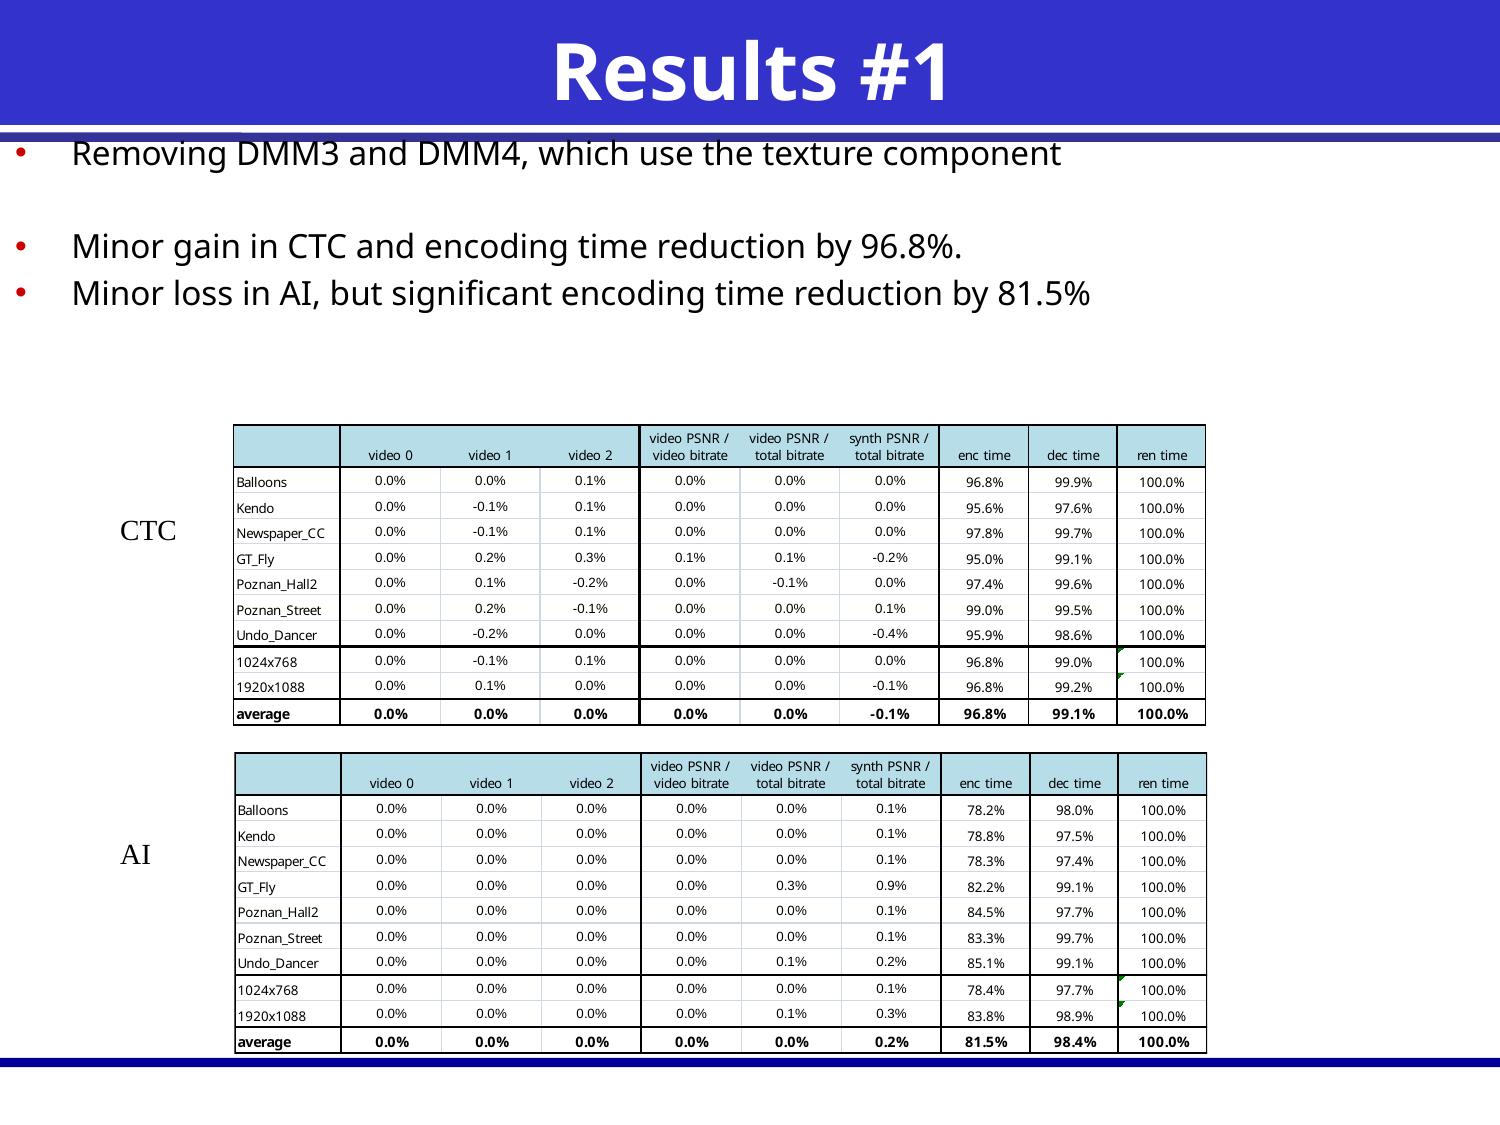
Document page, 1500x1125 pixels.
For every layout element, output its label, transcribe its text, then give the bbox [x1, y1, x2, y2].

text_box AI [105, 828, 211, 879]
text_box CTC [105, 503, 211, 554]
title Results #1 [46, 12, 1460, 125]
list Removing DMM3 and DMM4, which use the texture component Minor gain in CTC and encoding time reduction by 96.8%. Minor loss in AI, but significant encoding time reduction by 81.5% [0, 125, 1500, 1038]
picture [234, 752, 1209, 1055]
picture [232, 424, 1208, 727]
